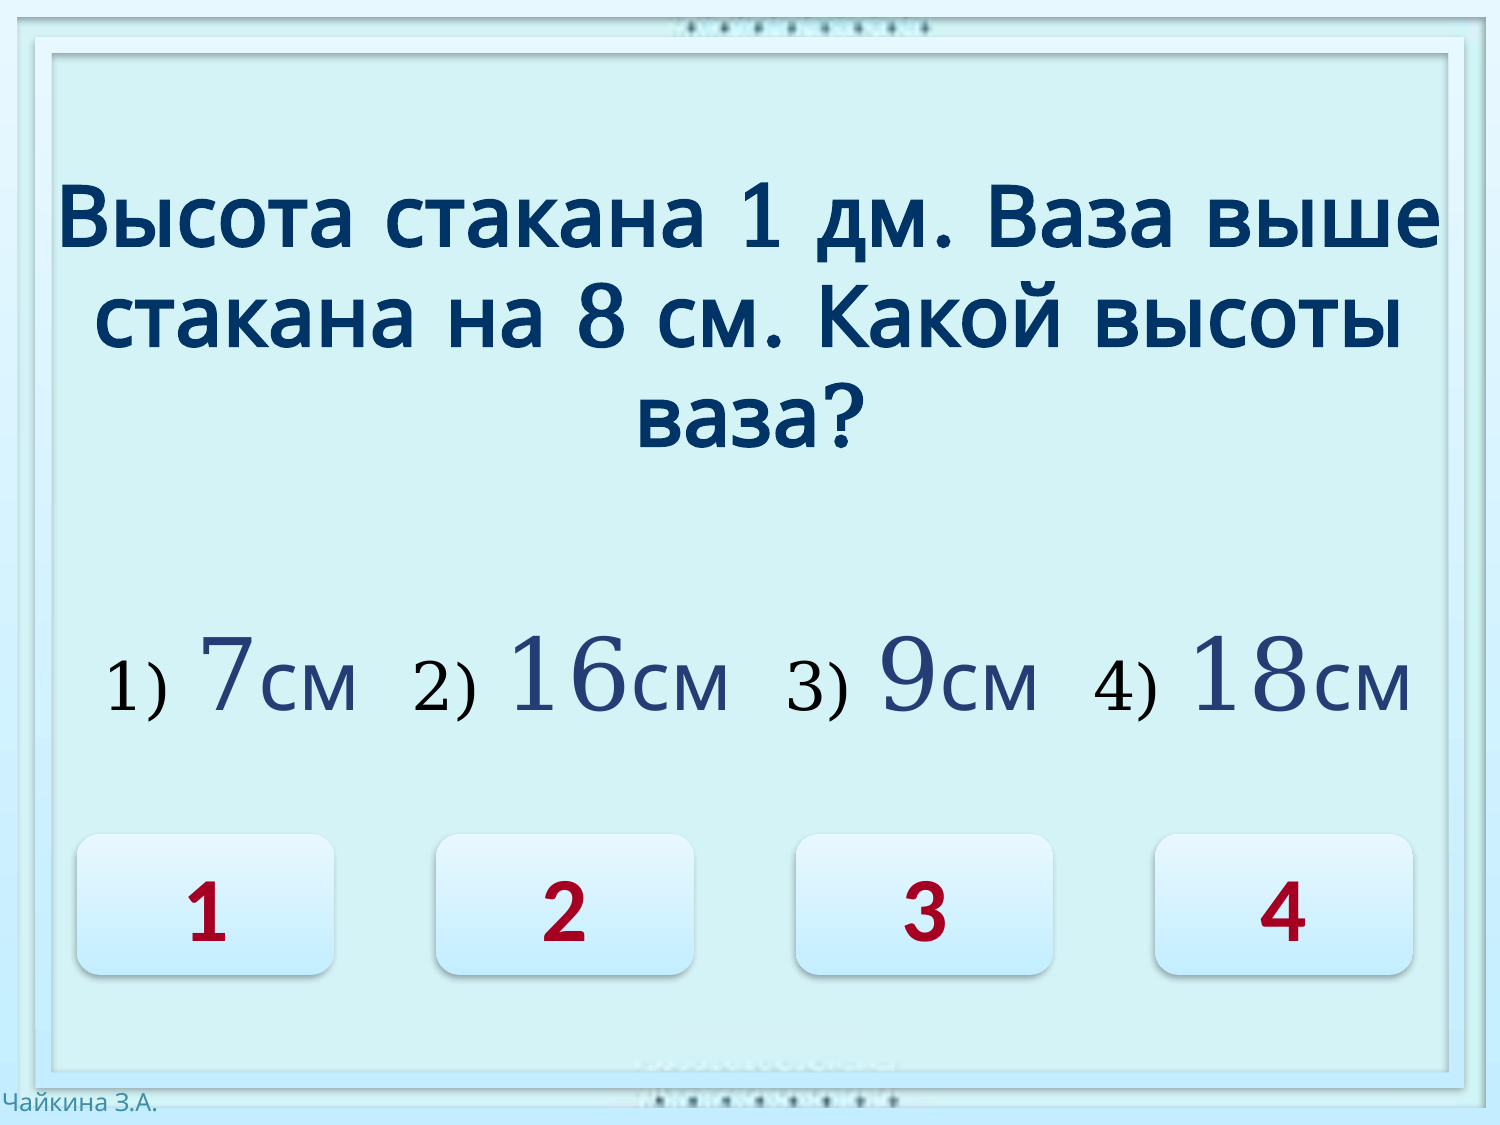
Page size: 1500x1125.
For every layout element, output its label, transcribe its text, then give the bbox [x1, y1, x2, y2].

picture [17, 17, 1486, 1108]
text_box Высота стакана 1 дм. Ваза выше стакана на 8 см. Какой высоты ваза? [29, 154, 1471, 470]
text_box 4 [1154, 833, 1414, 976]
text_box 2) 16см [397, 603, 748, 739]
text_box 1 [75, 833, 336, 976]
text_box 1) 7см [88, 603, 376, 739]
text_box 3) 9см [769, 603, 1057, 739]
text_box 3 [794, 833, 1055, 976]
text_box 4) 18см [1078, 603, 1429, 739]
text_box 2 [435, 833, 695, 976]
